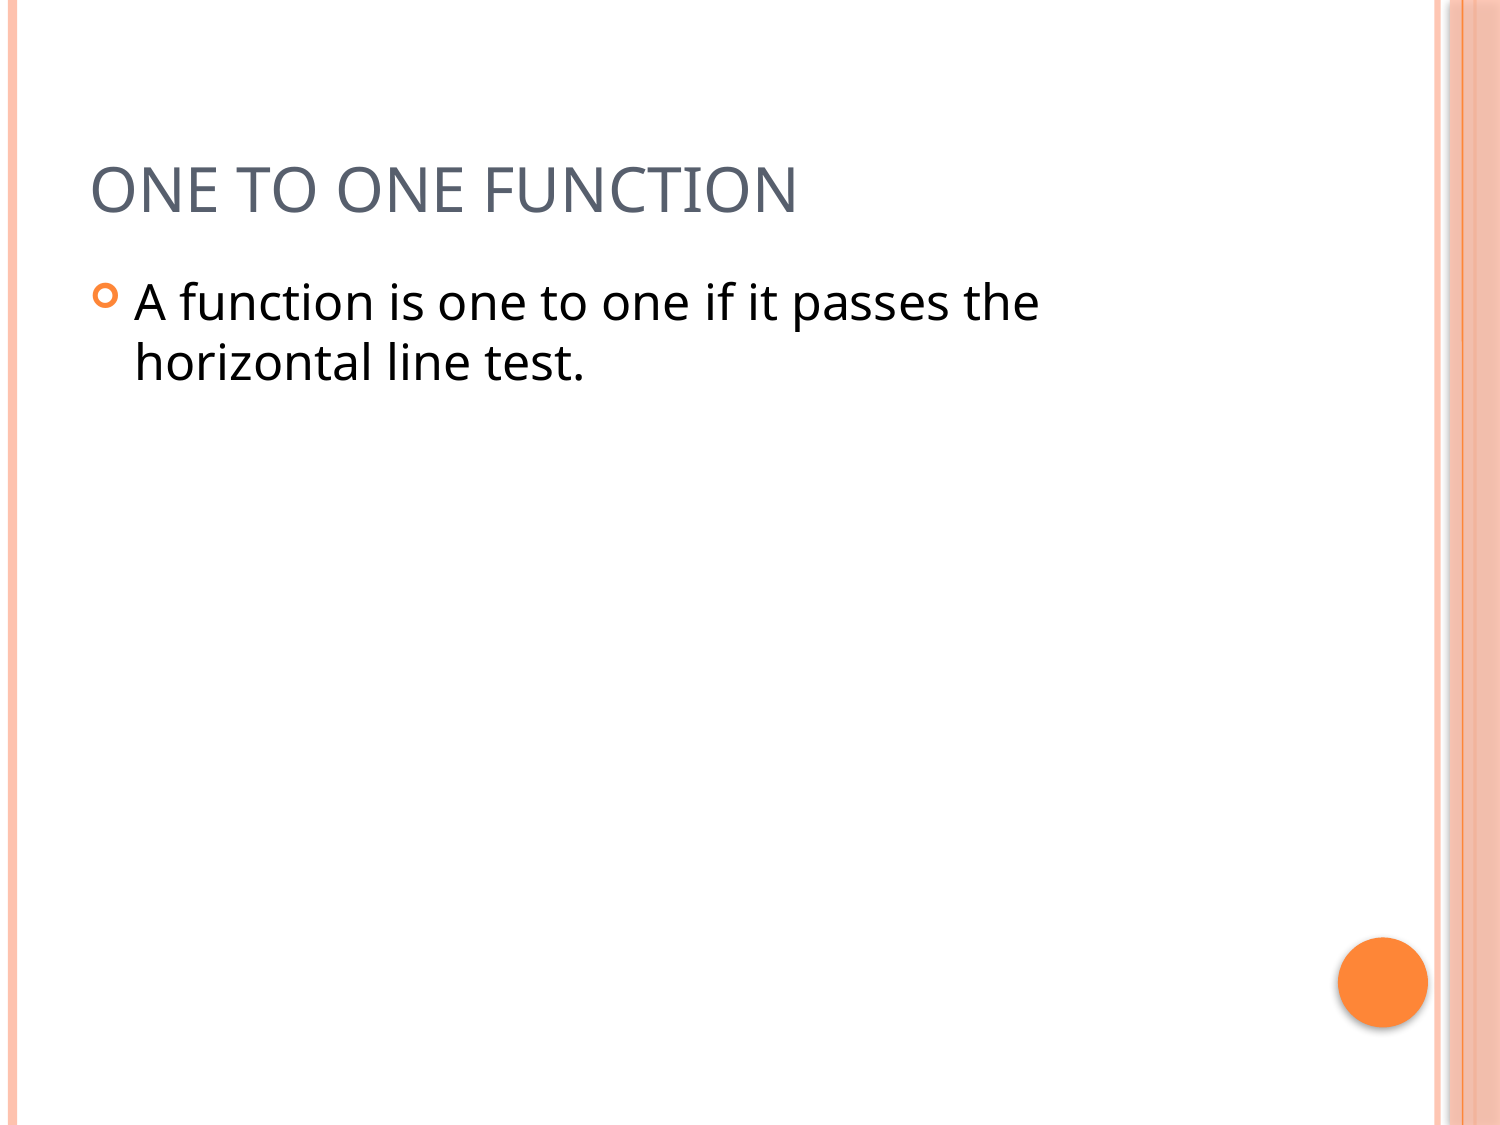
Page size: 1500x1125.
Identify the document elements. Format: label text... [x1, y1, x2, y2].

title One to One Function [75, 45, 1300, 233]
list A function is one to one if it passes the horizontal line test. [75, 262, 1300, 1062]
